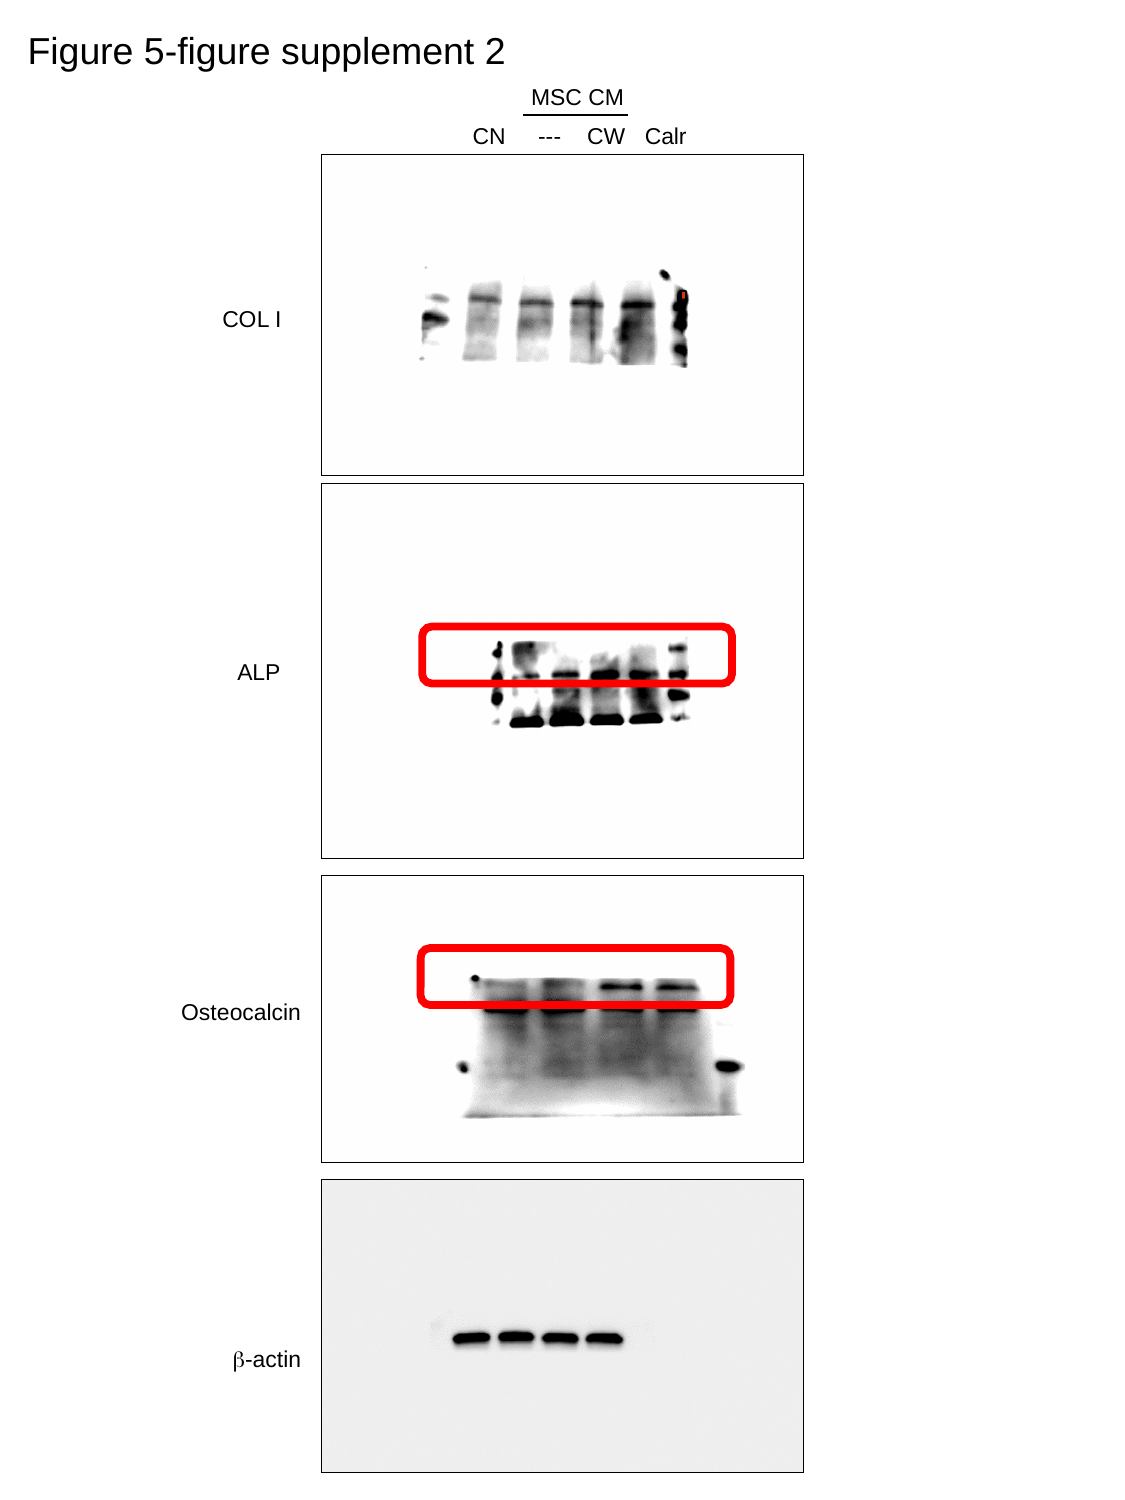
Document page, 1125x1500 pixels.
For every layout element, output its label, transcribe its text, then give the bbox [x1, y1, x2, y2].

picture [321, 1179, 804, 1473]
picture [321, 154, 804, 476]
text_box b-actin [217, 1337, 317, 1380]
text_box Osteocalcin [165, 990, 316, 1033]
picture [321, 483, 804, 859]
picture [321, 875, 804, 1163]
text_box COL I [207, 297, 297, 340]
text_box CN --- CW Calr [457, 113, 702, 154]
text_box ALP [222, 650, 296, 693]
text_box Figure 5-figure supplement 2 [12, 19, 521, 80]
text_box MSC CM [509, 75, 650, 118]
